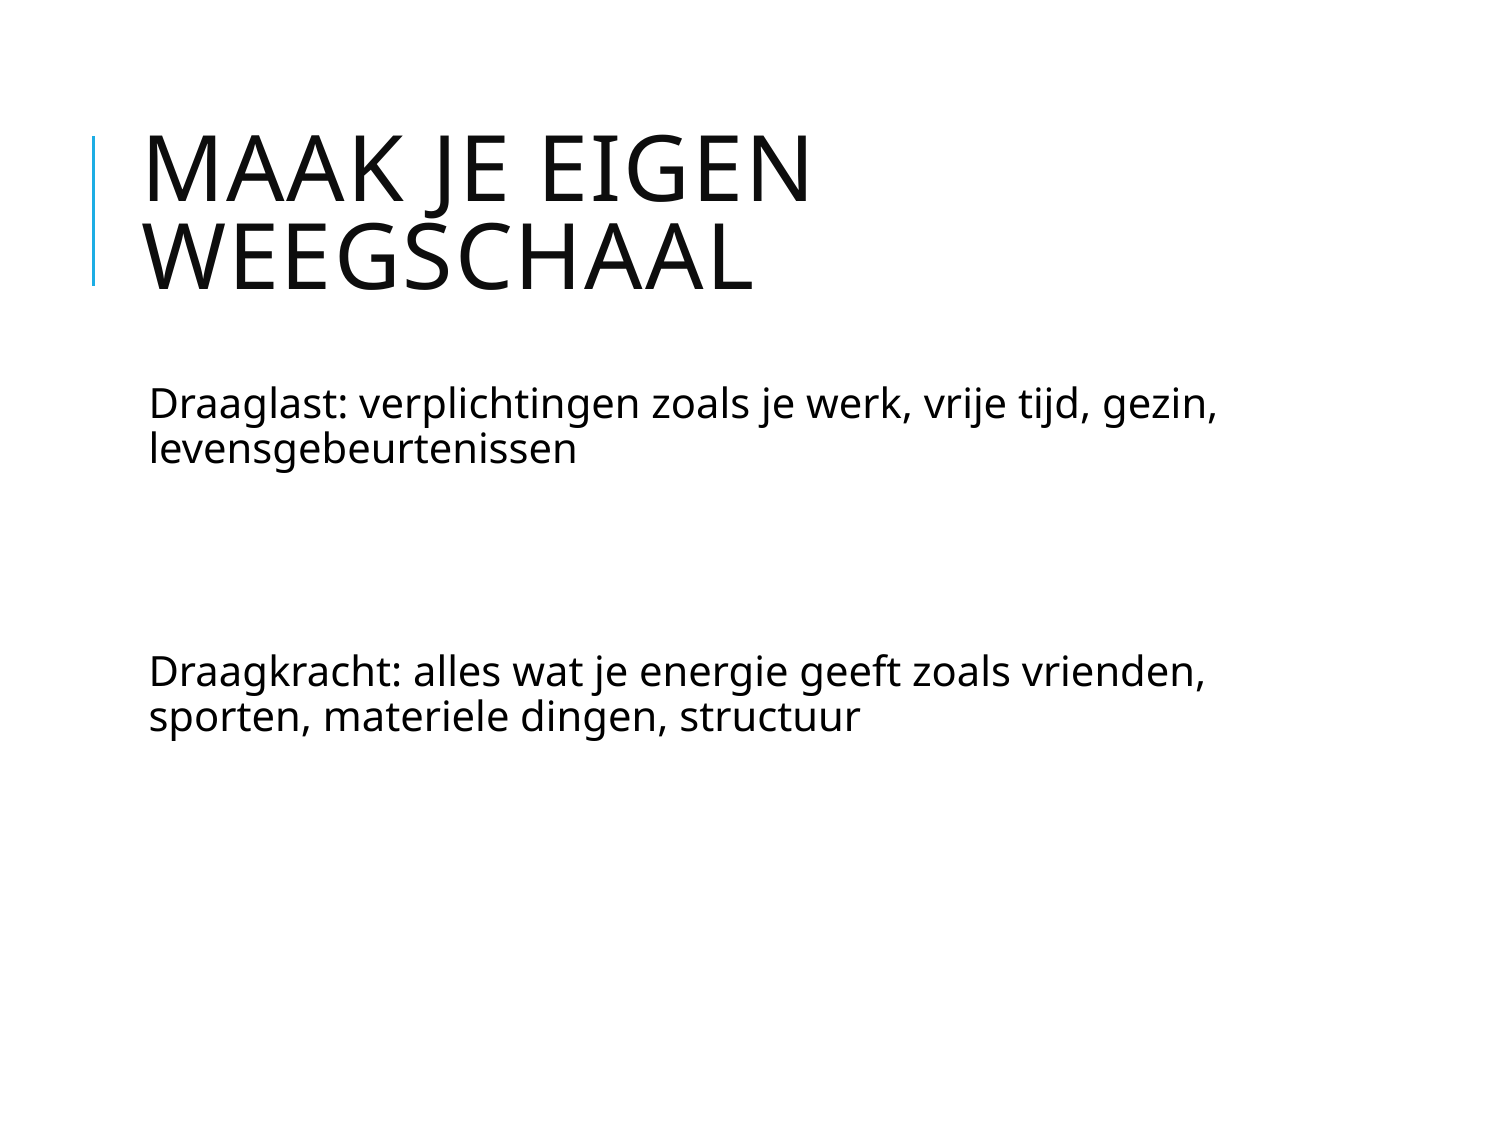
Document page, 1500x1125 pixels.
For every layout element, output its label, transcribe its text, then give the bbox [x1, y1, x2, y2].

list Draaglast: verplichtingen zoals je werk, vrije tijd, gezin, levensgebeurtenissen Draagkracht: alles wat je energie geeft zoals vrienden, sporten, materiele dingen, structuur [126, 375, 1322, 1035]
title Maak je eigen weegschaal [126, 96, 1322, 342]
